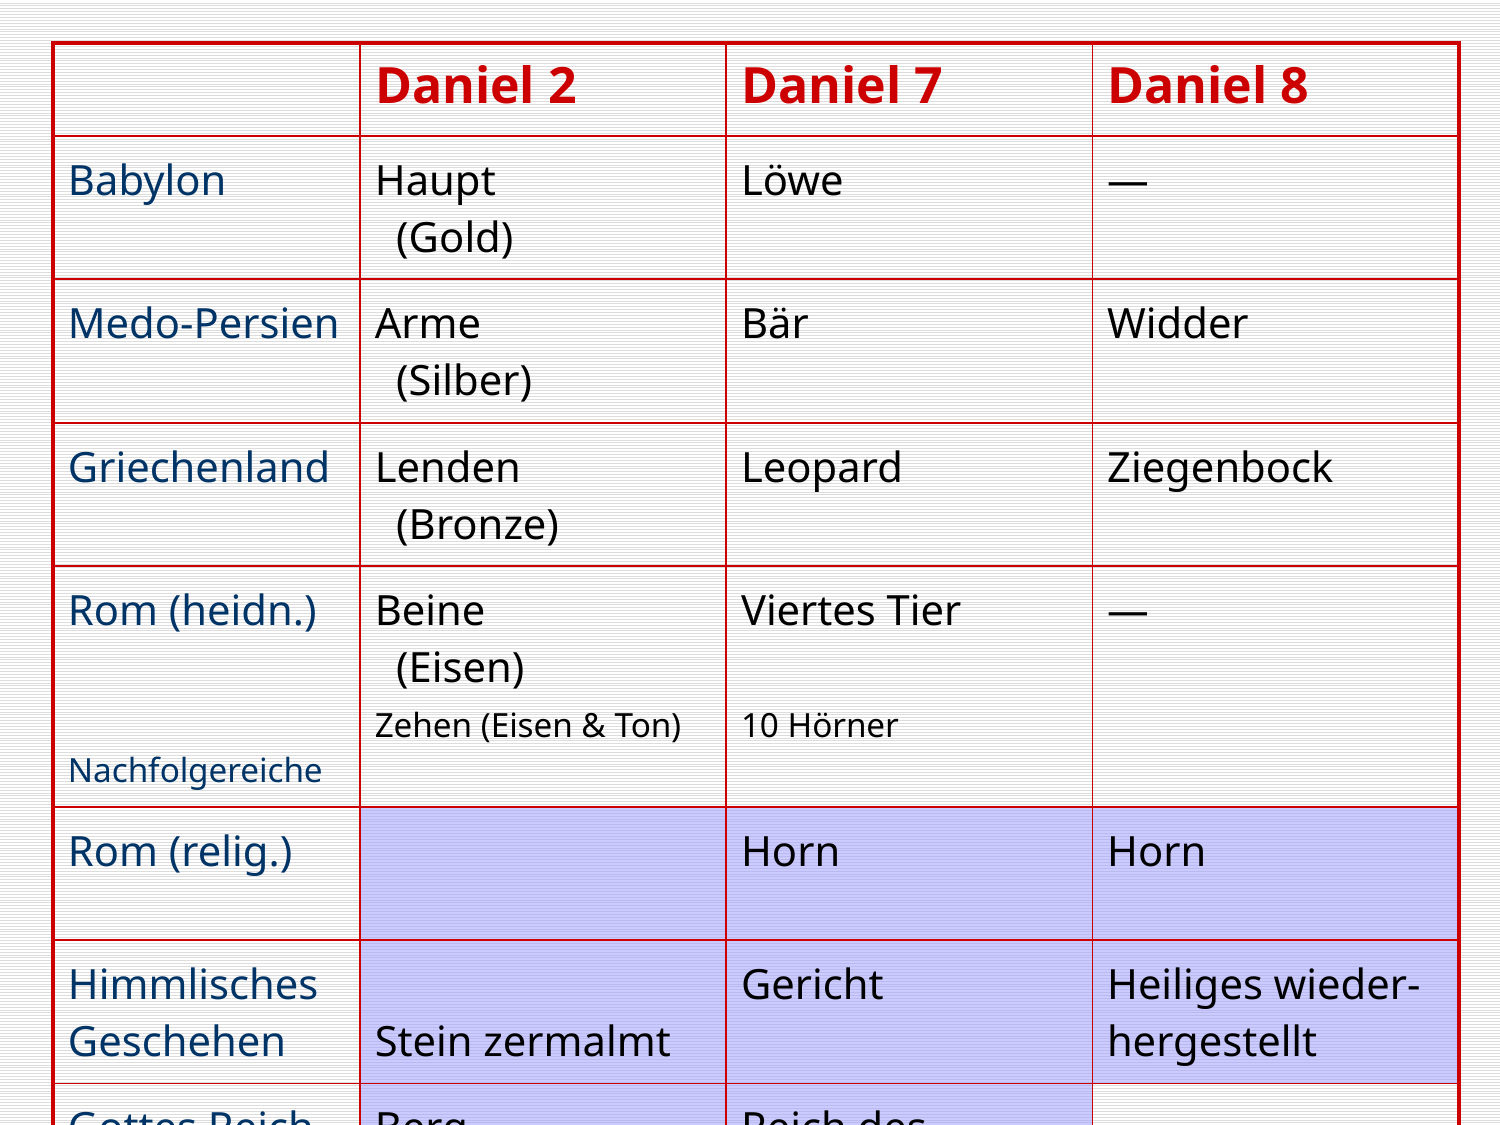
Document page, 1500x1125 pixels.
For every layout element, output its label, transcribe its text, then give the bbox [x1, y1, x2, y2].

table_cell Berg [361, 1084, 725, 1125]
table_cell Reich des Menschensohnes [727, 1084, 1092, 1125]
table_header Daniel 7 [727, 45, 1092, 135]
table_cell Lenden (Bronze) [361, 424, 725, 565]
table_cell [1093, 1084, 1457, 1125]
table_header [55, 45, 359, 135]
table_cell Löwe [727, 137, 1092, 278]
table_cell Widder [1093, 280, 1457, 422]
table_cell Arme (Silber) [361, 280, 725, 422]
table_cell Heiliges wieder-hergestellt [1093, 941, 1457, 1083]
table_cell Babylon [55, 137, 359, 278]
table_cell Leopard [727, 424, 1092, 565]
table_header Daniel 8 [1093, 45, 1457, 135]
table_cell Horn [1093, 808, 1457, 939]
table_cell Gottes Reich [55, 1084, 359, 1125]
table_cell Himmlisches Geschehen [55, 941, 359, 1083]
table_cell Ziegenbock [1093, 424, 1457, 565]
table_cell Medo-Persien [55, 280, 359, 422]
table_cell — [1093, 567, 1457, 806]
table_cell Rom (heidn.) Nachfolgereiche [55, 567, 359, 806]
table_cell Beine (Eisen) Zehen (Eisen & Ton) [361, 567, 725, 806]
table_cell Viertes Tier 10 Hörner [727, 567, 1092, 806]
table_cell Stein zermalmt [361, 941, 725, 1083]
table_cell Horn [727, 808, 1092, 939]
table_cell [361, 808, 725, 939]
table_header Daniel 2 [361, 45, 725, 135]
table_cell Haupt (Gold) [361, 137, 725, 278]
table_cell — [1093, 137, 1457, 278]
table_cell Griechenland [55, 424, 359, 565]
table_cell Rom (relig.) [55, 808, 359, 939]
table_cell Gericht [727, 941, 1092, 1083]
table_cell Bär [727, 280, 1092, 422]
